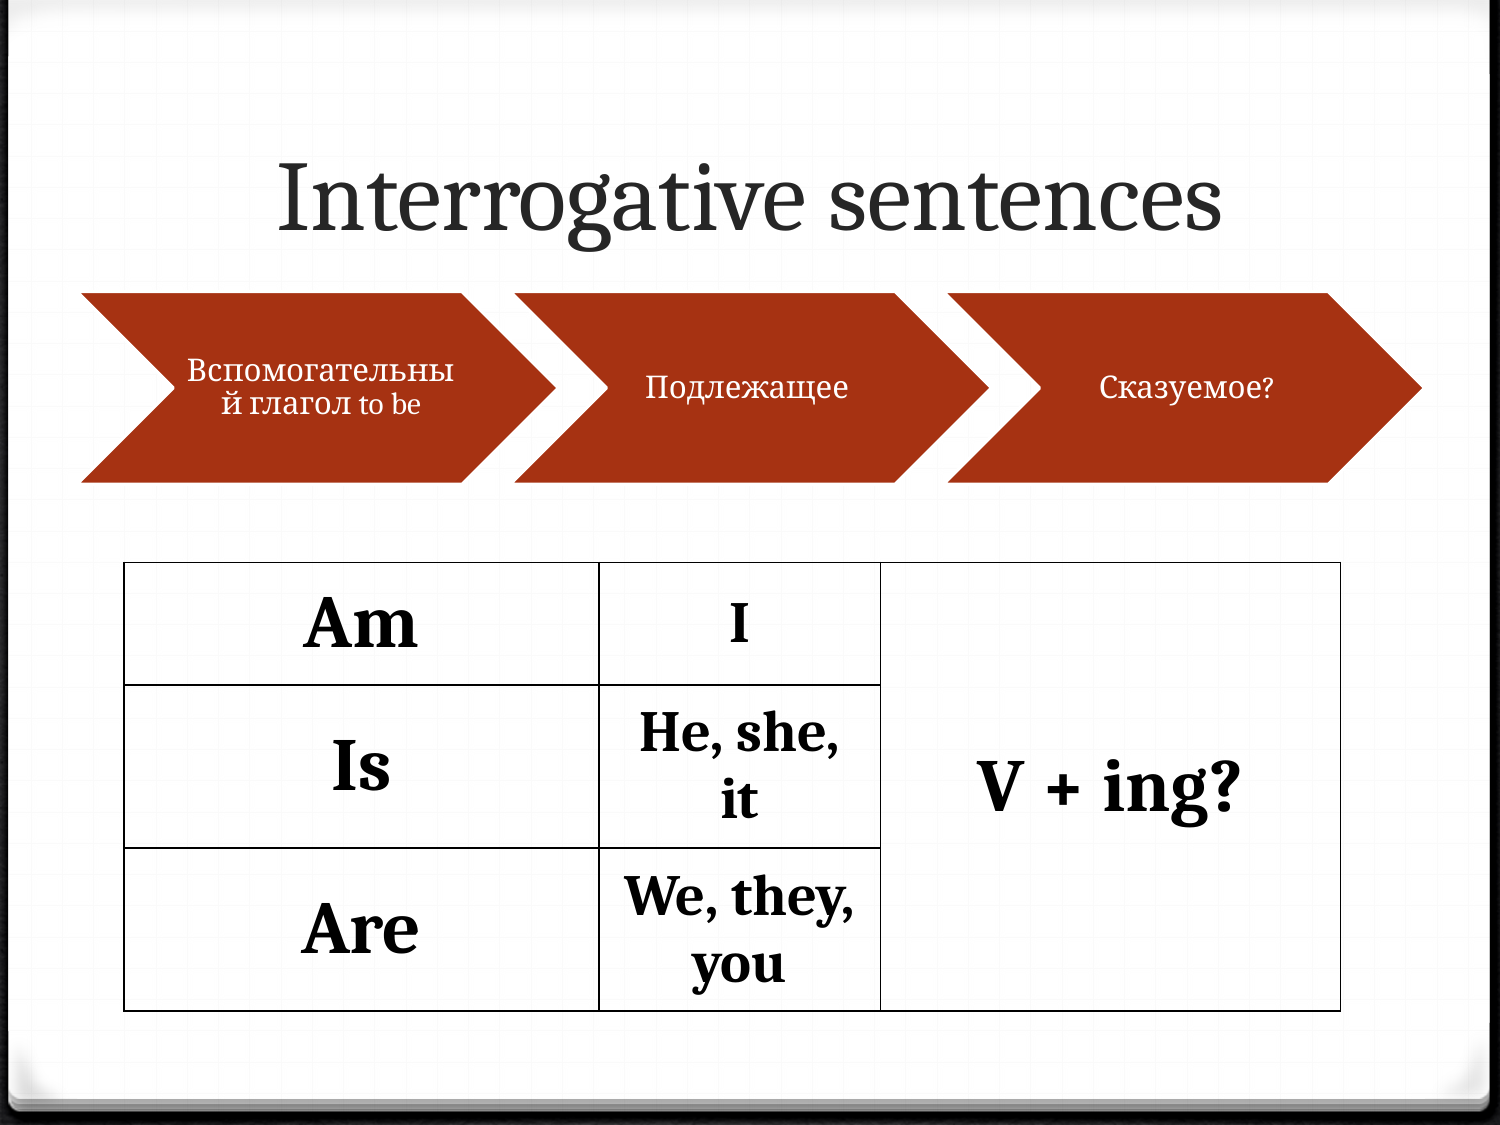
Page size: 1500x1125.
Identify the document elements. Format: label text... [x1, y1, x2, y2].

table_header I [600, 587, 880, 684]
table_cell Are [125, 849, 598, 1010]
table_cell We, they, you [600, 849, 880, 1010]
picture [0, 0, 1500, 1125]
title Interrogative sentences [90, 71, 1410, 192]
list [76, 195, 1426, 580]
table_cell He, she, it [600, 686, 880, 847]
table_header V + ing? [881, 587, 1340, 1010]
table_cell Is [125, 686, 598, 847]
table_header Am [125, 587, 598, 684]
